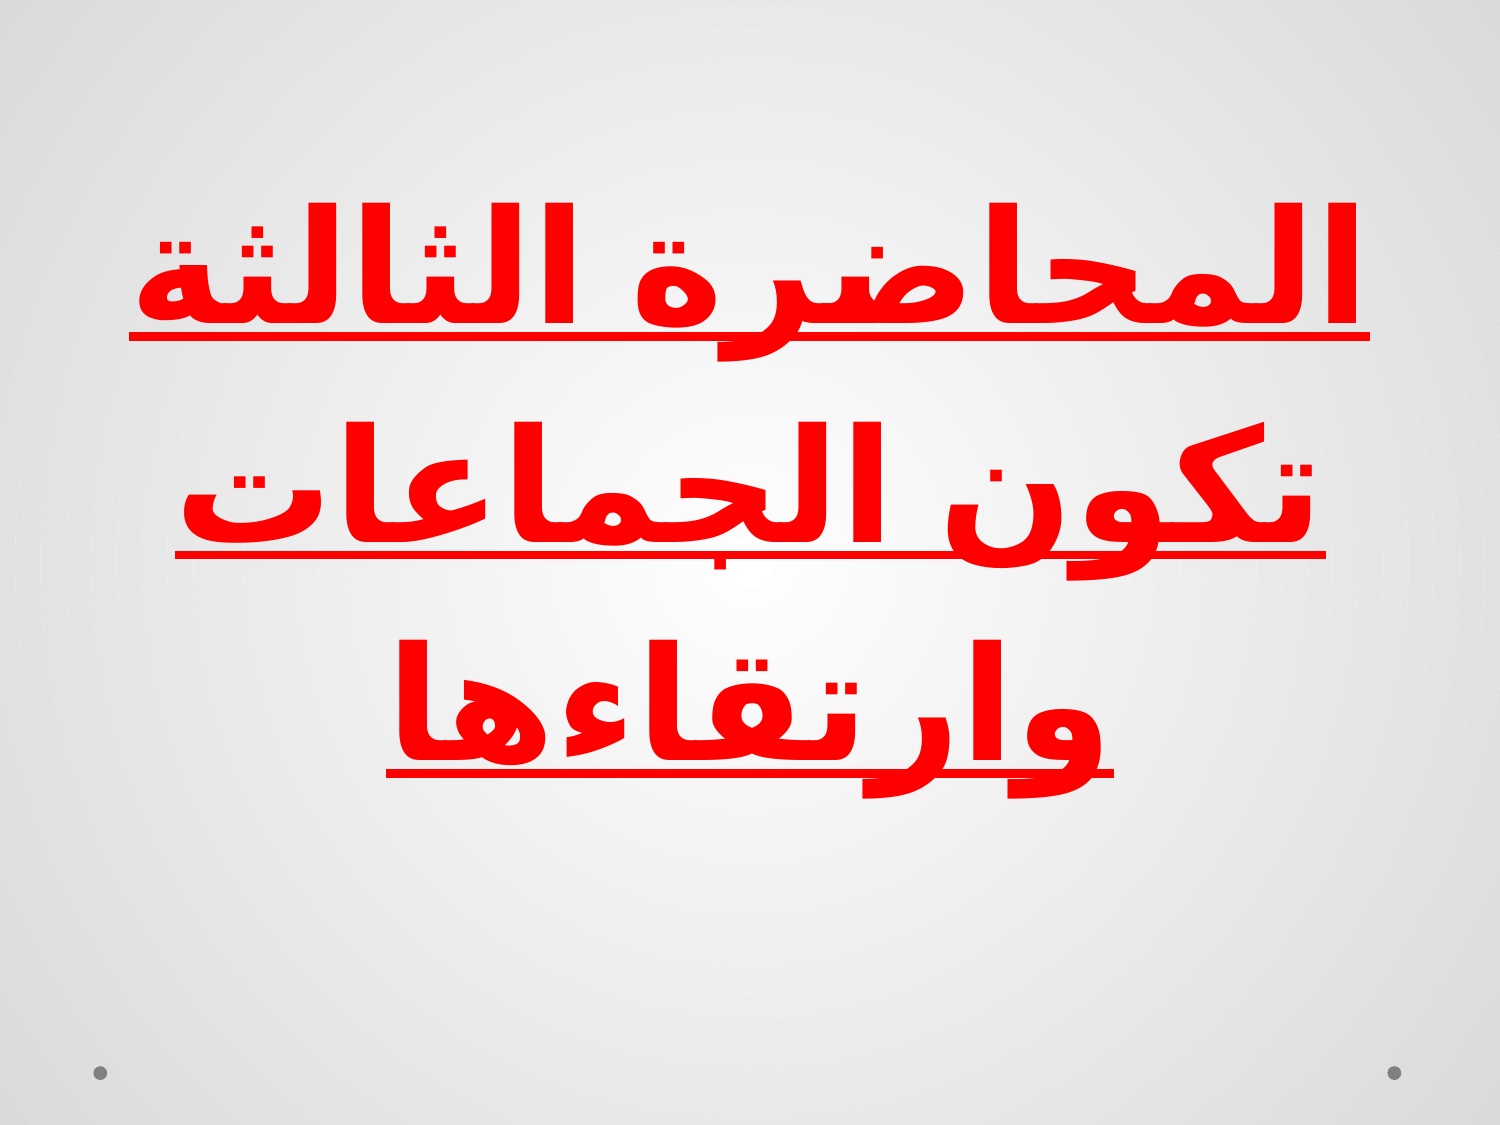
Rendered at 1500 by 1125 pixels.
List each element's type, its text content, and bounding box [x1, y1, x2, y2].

title المحاضرة الثالثة تكون الجماعات وارتقاءها [112, 99, 1388, 800]
